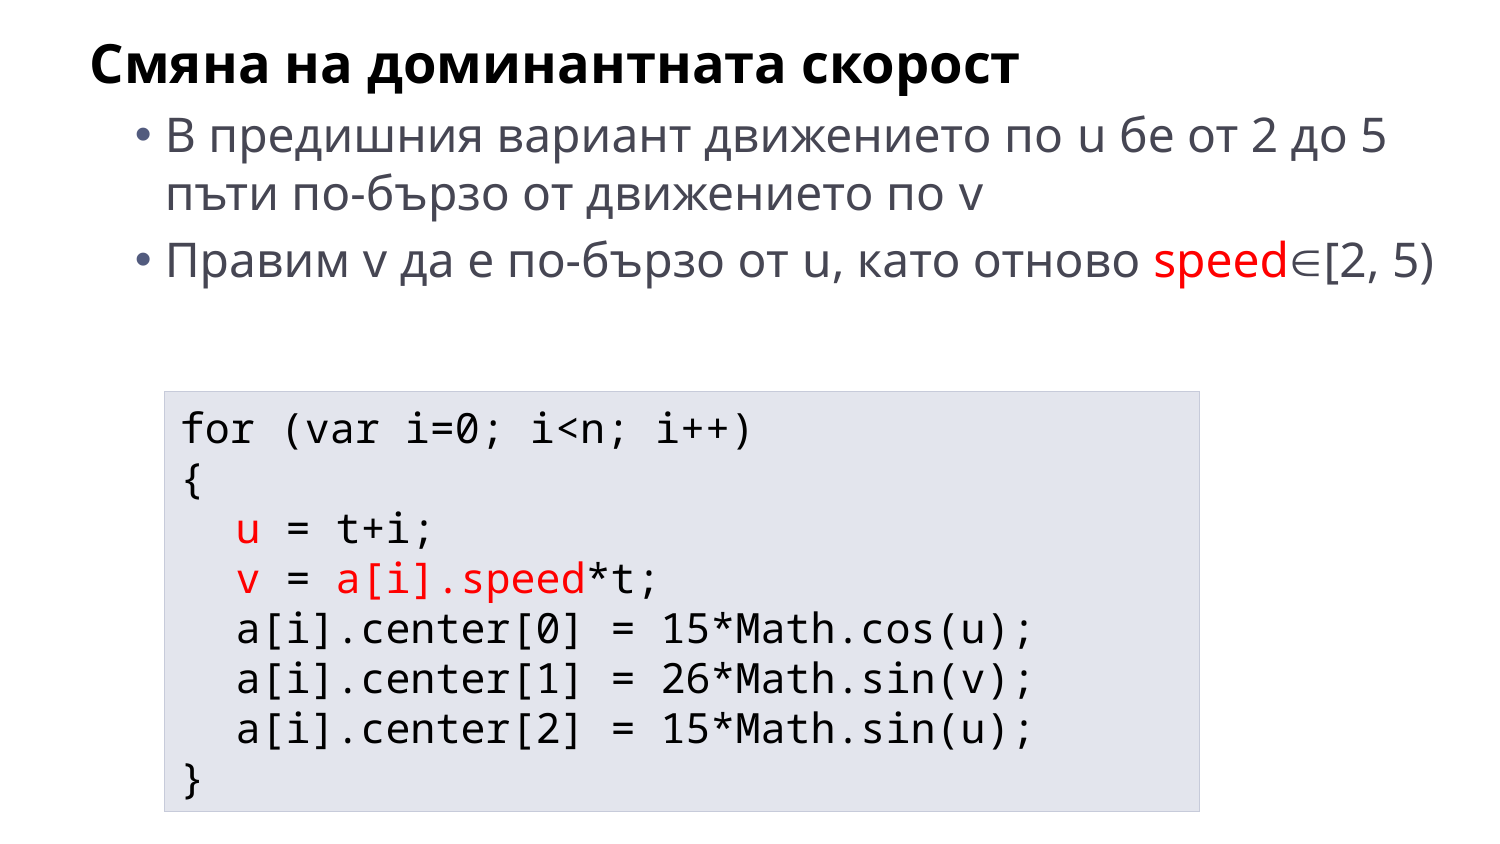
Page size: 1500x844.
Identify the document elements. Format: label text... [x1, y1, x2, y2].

text_box for (var i=0; i<n; i++) { u = t+i; v = a[i].speed*t; a[i].center[0] = 15*Math.cos(u); a[i].center[1] = 26*Math.sin(v); a[i].center[2] = 15*Math.sin(u); } [164, 391, 1200, 812]
list Смяна на доминантната скорост В предишния вариант движението по u бе от 2 до 5 пъти по-бързо от движението по v Правим v да е по-бързо от u, като отново speed[2, 5) [75, 21, 1475, 835]
